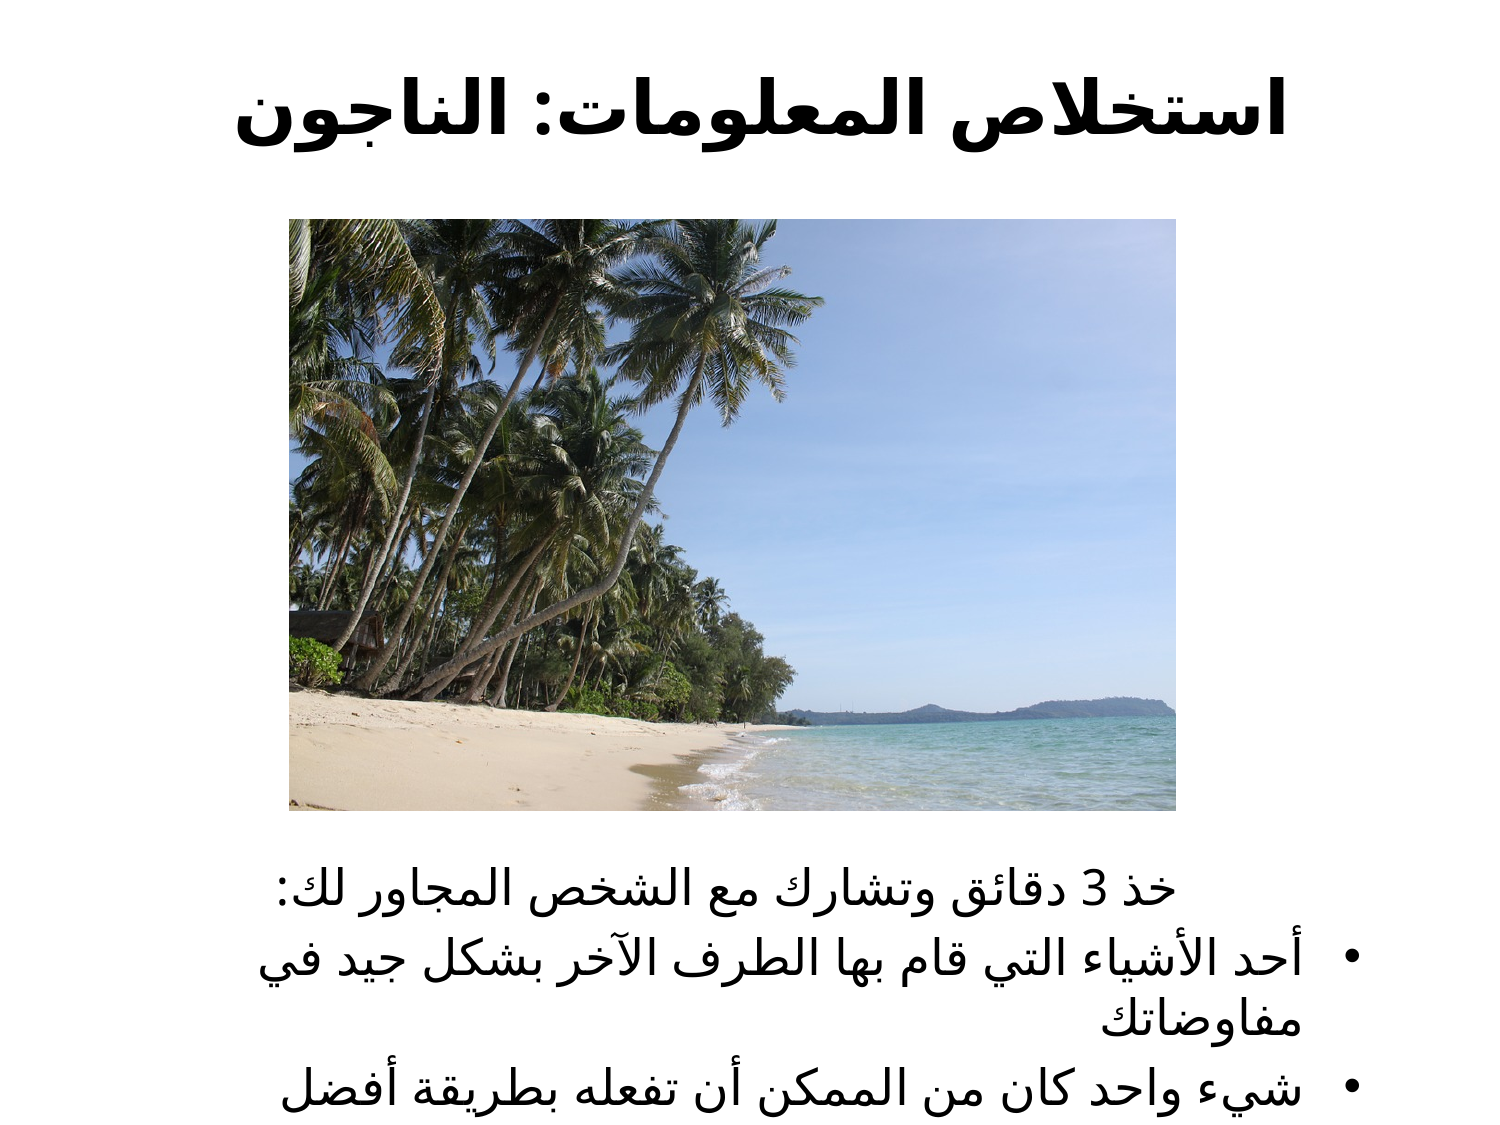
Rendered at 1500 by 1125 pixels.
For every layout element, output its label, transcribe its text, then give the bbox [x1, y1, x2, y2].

text_box استخلاص المعلومات: الناجون [87, 56, 1438, 244]
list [288, 219, 1176, 811]
text_box خذ 3 دقائق وتشارك مع الشخص المجاور لك: أحد الأشياء التي قام بها الطرف الآخر بشكل جيد في مفاوضاتك شيء واحد كان من الممكن أن تفعله بطريقة أفضل [64, 847, 1376, 1125]
